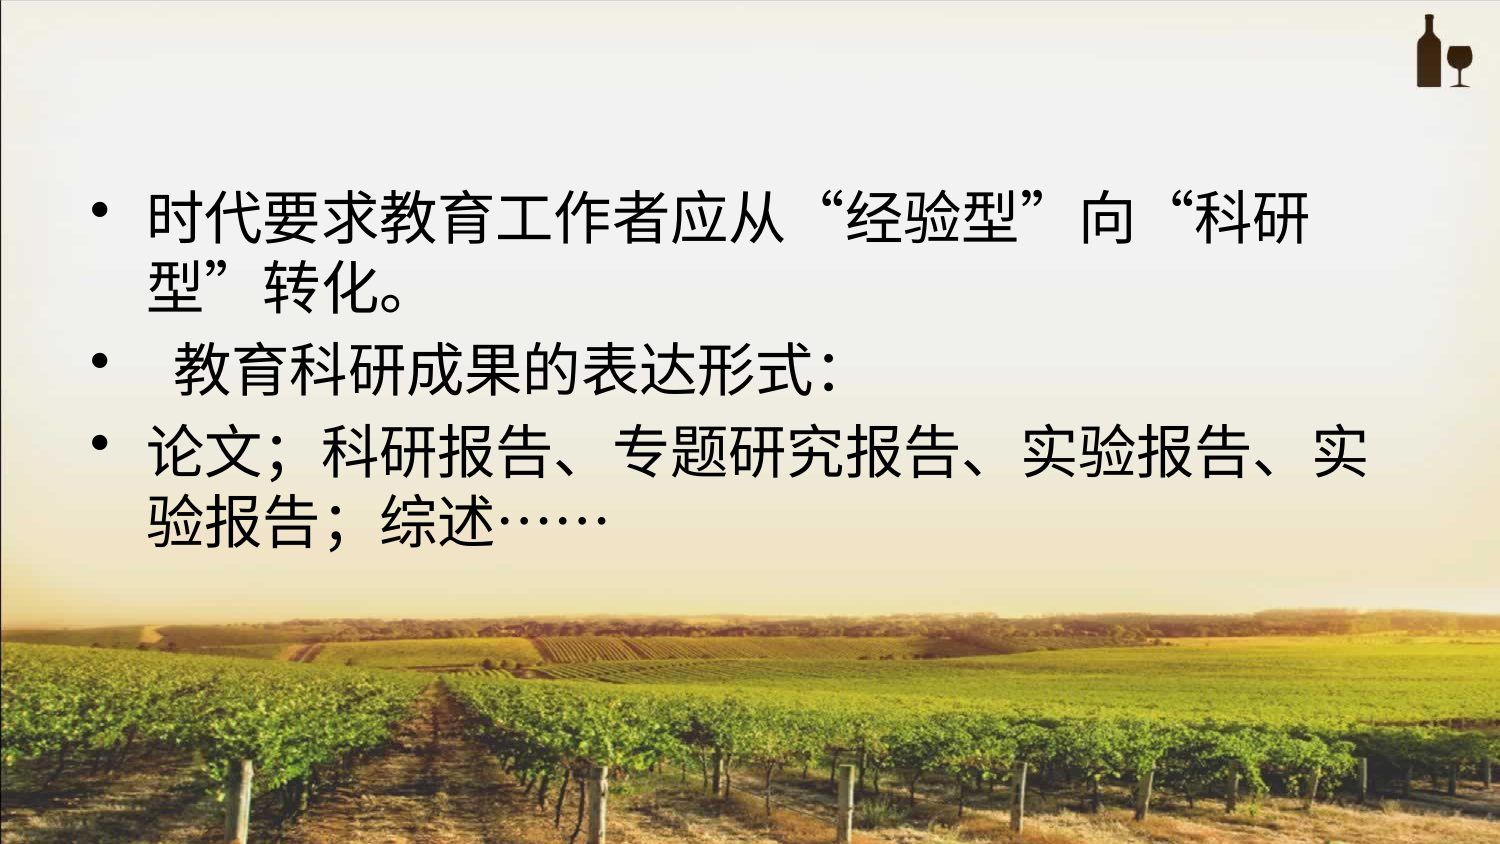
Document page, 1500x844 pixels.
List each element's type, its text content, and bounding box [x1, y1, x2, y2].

picture [0, 0, 1500, 844]
list 时代要求教育工作者应从“经验型”向“科研型”转化。 教育科研成果的表达形式： 论文；科研报告、专题研究报告、实验报告、实验报告；综述…… [74, 173, 1426, 754]
